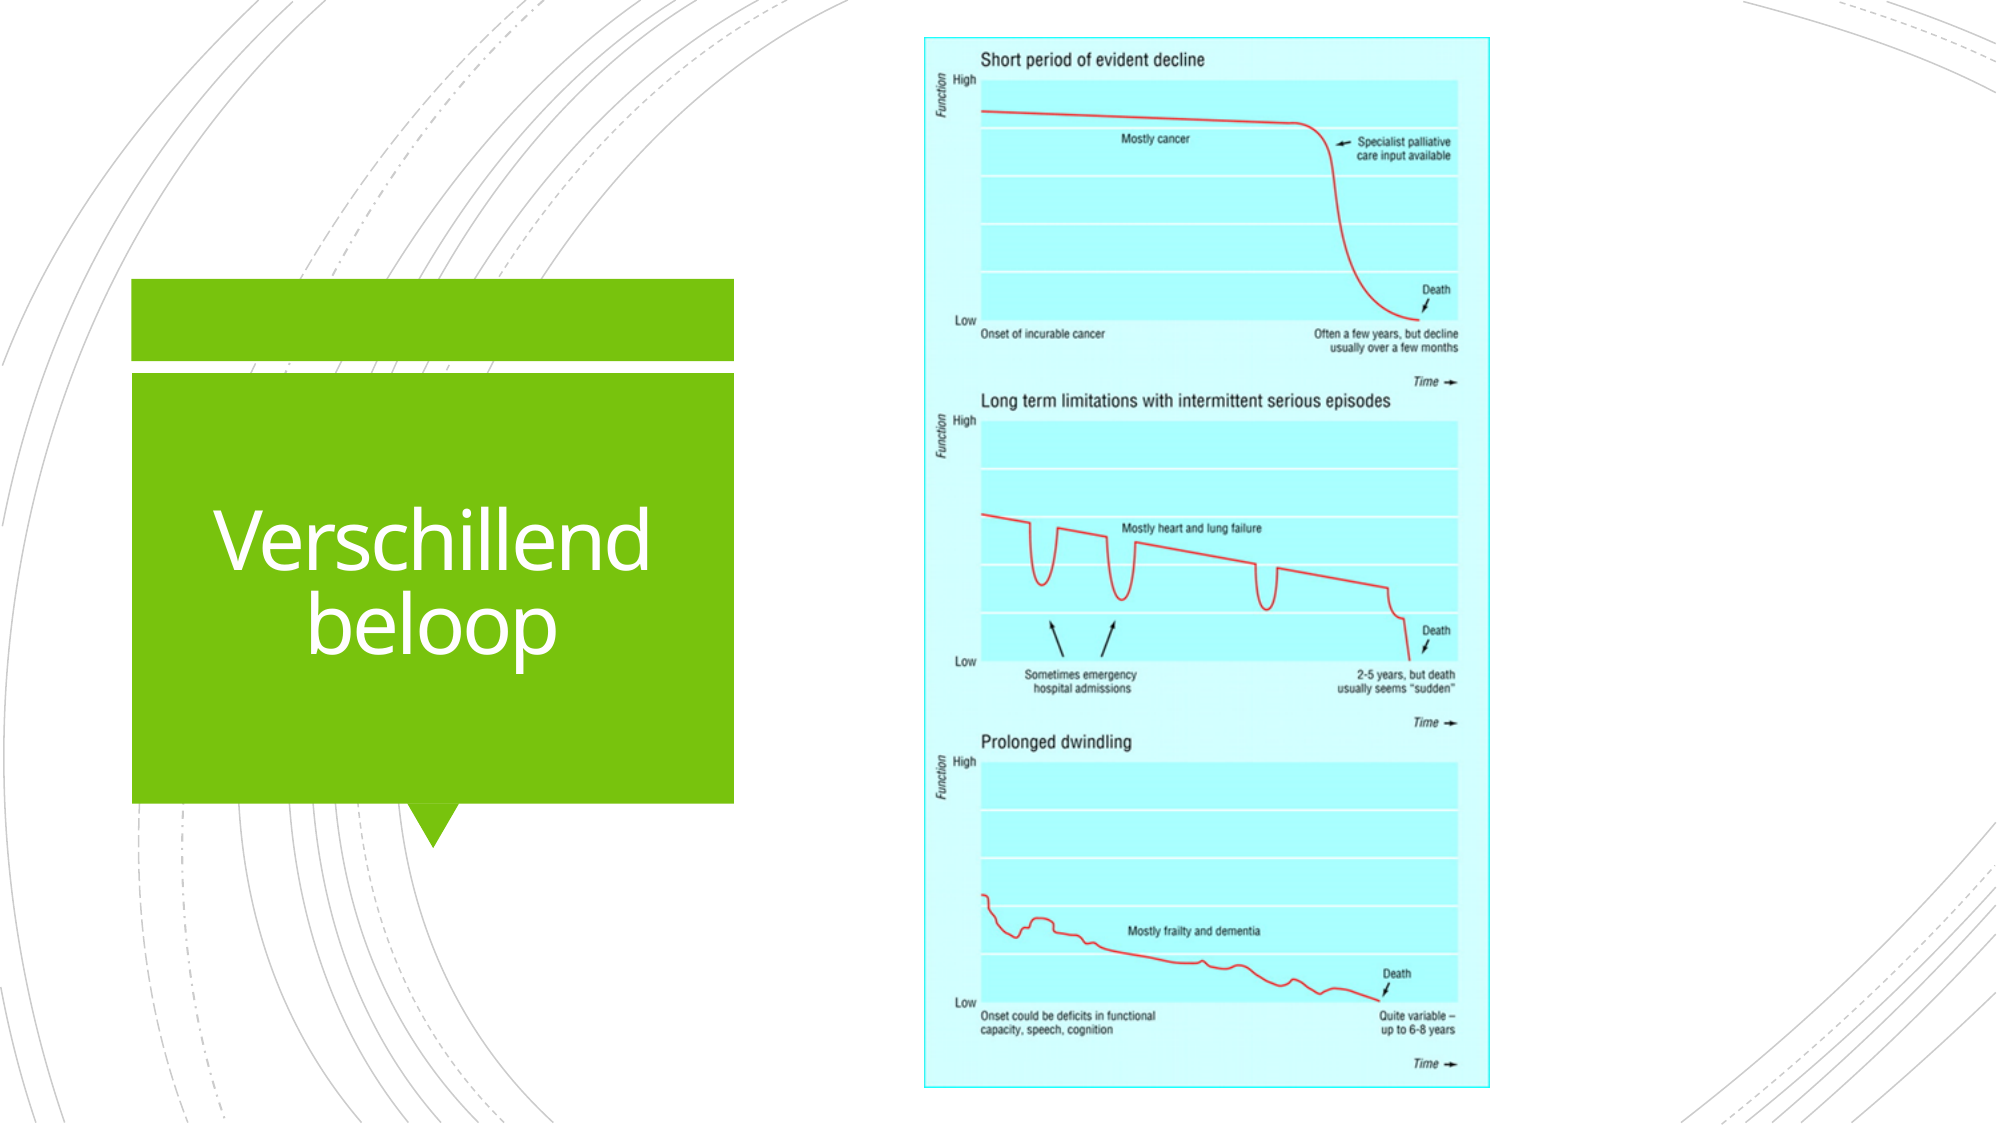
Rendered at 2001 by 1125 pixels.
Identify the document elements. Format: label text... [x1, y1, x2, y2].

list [924, 36, 1490, 1089]
title Verschillend beloop [145, 385, 720, 789]
